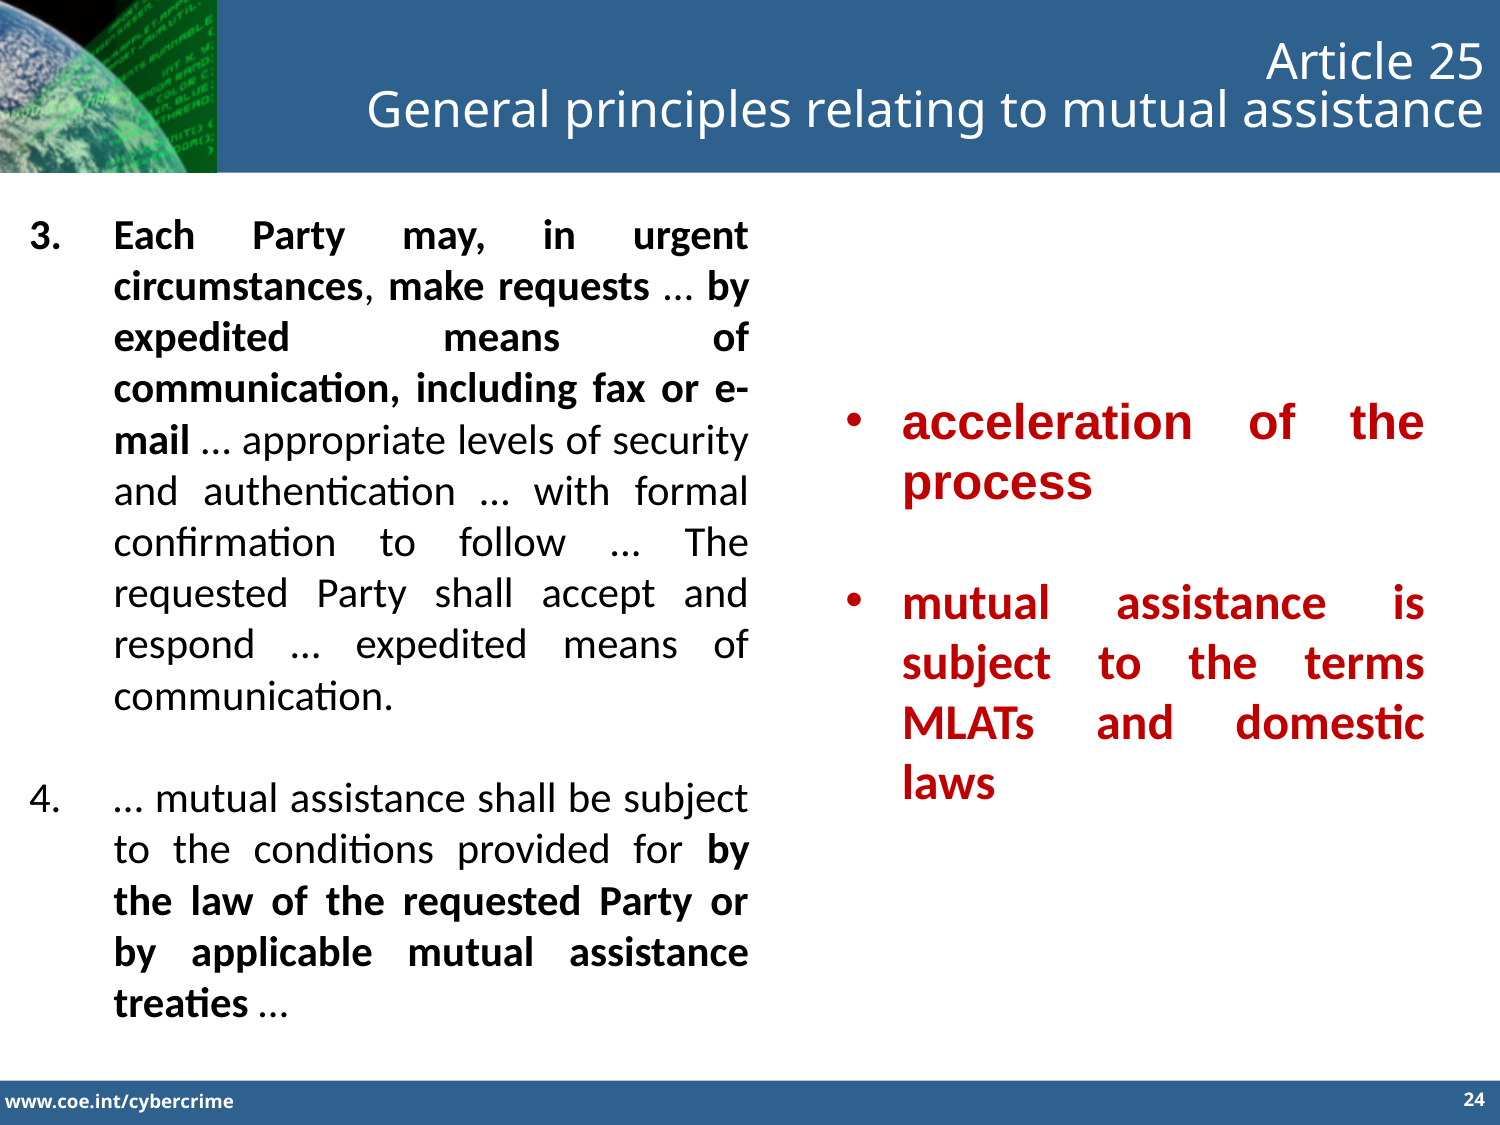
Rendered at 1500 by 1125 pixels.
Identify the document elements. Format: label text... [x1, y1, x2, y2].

text_box acceleration of the process mutual assistance is subject to the terms MLATs and domestic laws [830, 381, 1440, 817]
text_box Each Party may, in urgent circumstances, make requests … by expedited means of communication, including fax or e-mail … appropriate levels of security and authentication … with formal confirmation to follow ... The requested Party shall accept and respond … expedited means of communication. … mutual assistance shall be subject to the conditions provided for by the law of the requested Party or by applicable mutual assistance treaties … [14, 199, 765, 1034]
text_box Article 25 General principles relating to mutual assistance [252, 13, 1500, 166]
slide_number 24 [1149, 1079, 1500, 1125]
picture [0, 1, 217, 173]
